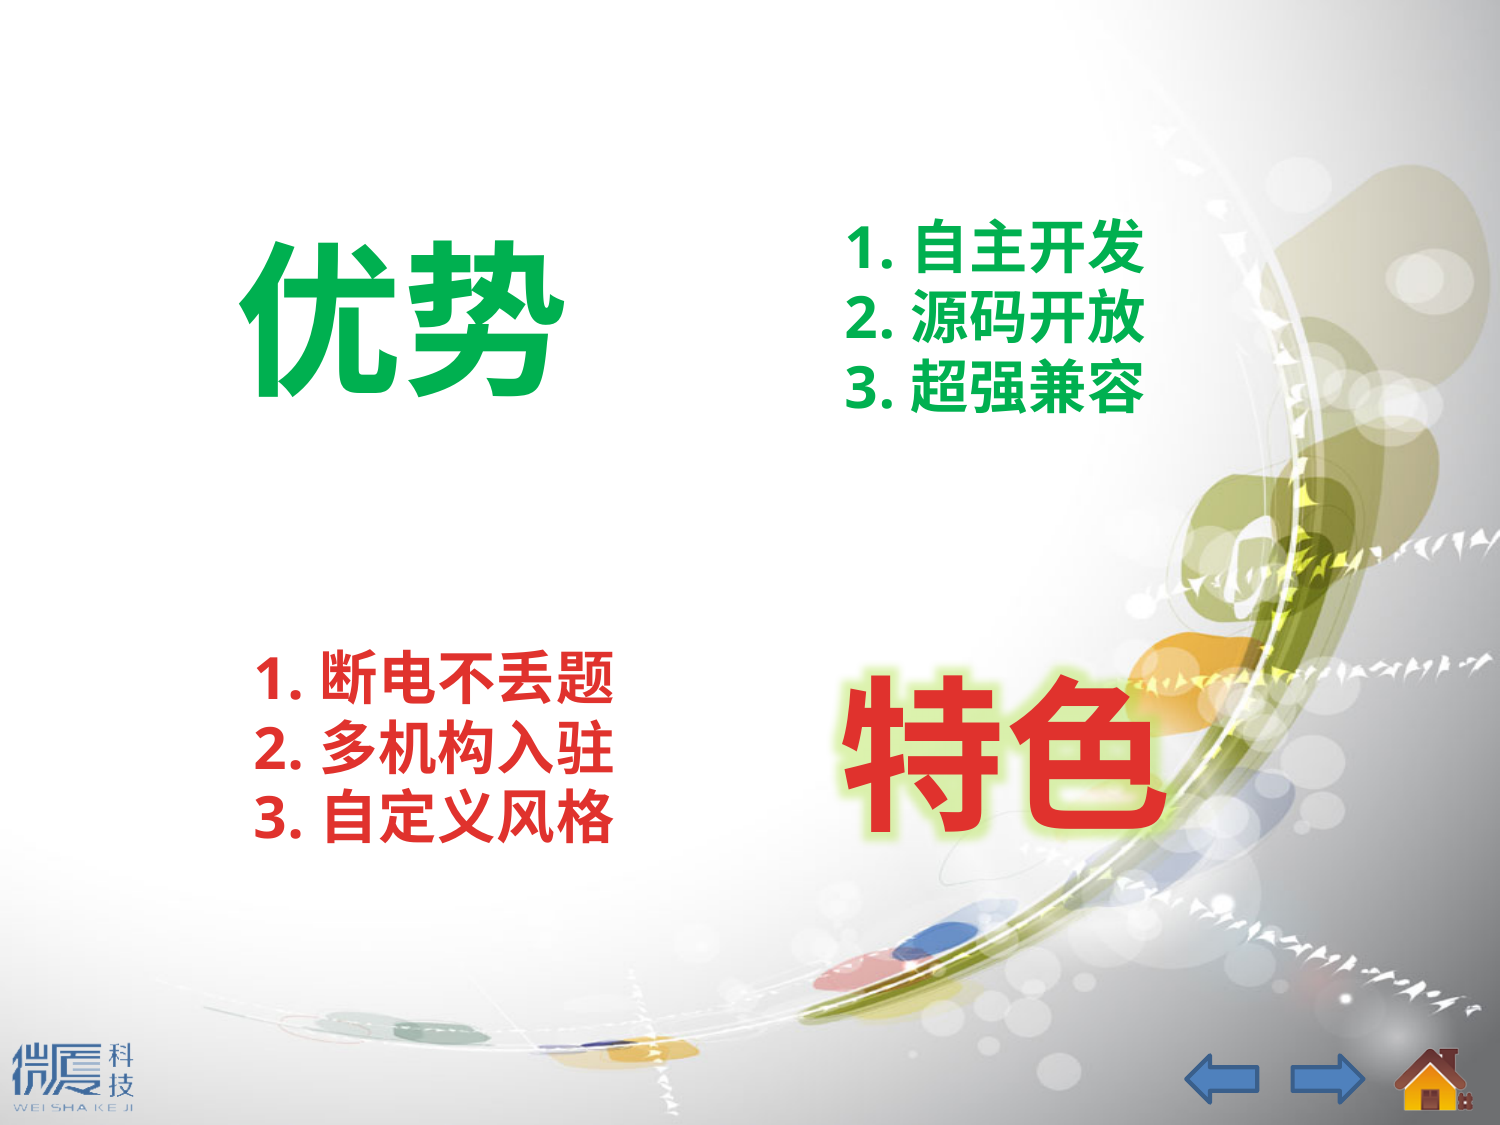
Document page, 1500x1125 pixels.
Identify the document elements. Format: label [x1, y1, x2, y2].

picture [0, 0, 1500, 1125]
text_box [1186, 1039, 1485, 1118]
